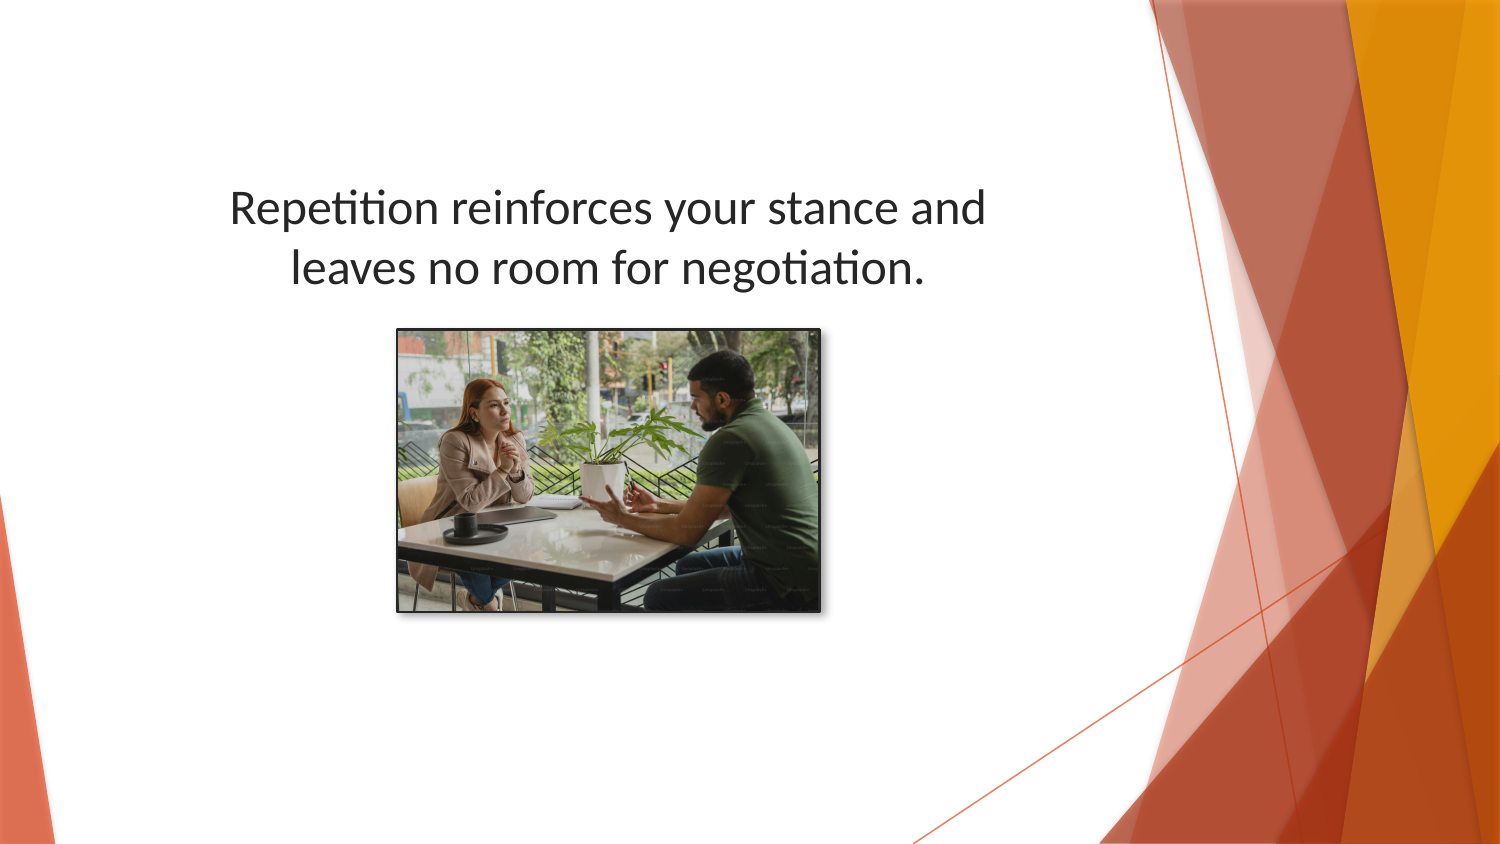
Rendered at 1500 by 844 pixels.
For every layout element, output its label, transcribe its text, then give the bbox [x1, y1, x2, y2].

picture [397, 330, 819, 612]
list Repetition reinforces your stance and leaves no room for negotiation. [206, 116, 1010, 353]
